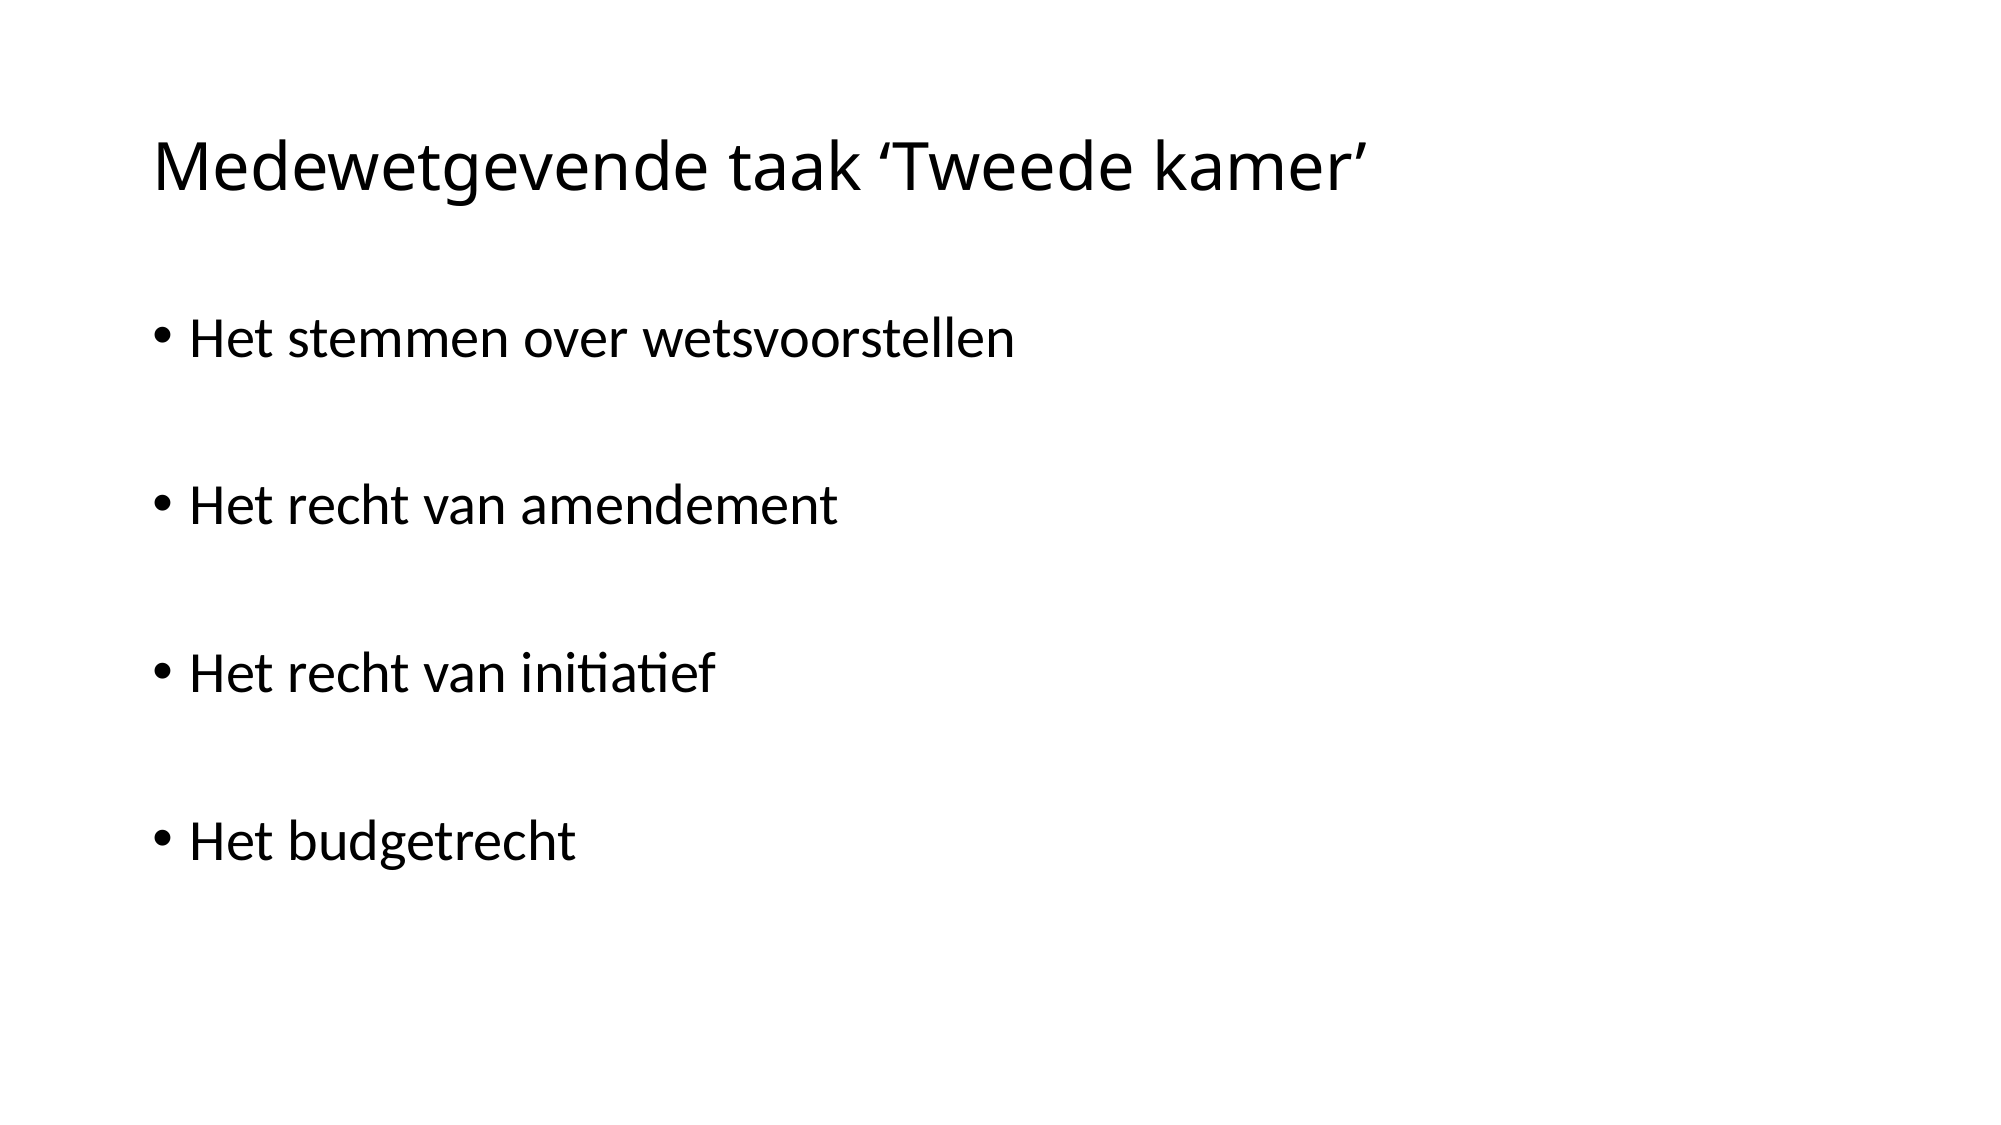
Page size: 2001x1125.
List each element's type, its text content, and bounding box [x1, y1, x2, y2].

title Medewetgevende taak ‘Tweede kamer’ [137, 59, 1863, 278]
list Het stemmen over wetsvoorstellen Het recht van amendement Het recht van initiatief Het budgetrecht [137, 299, 1863, 1014]
